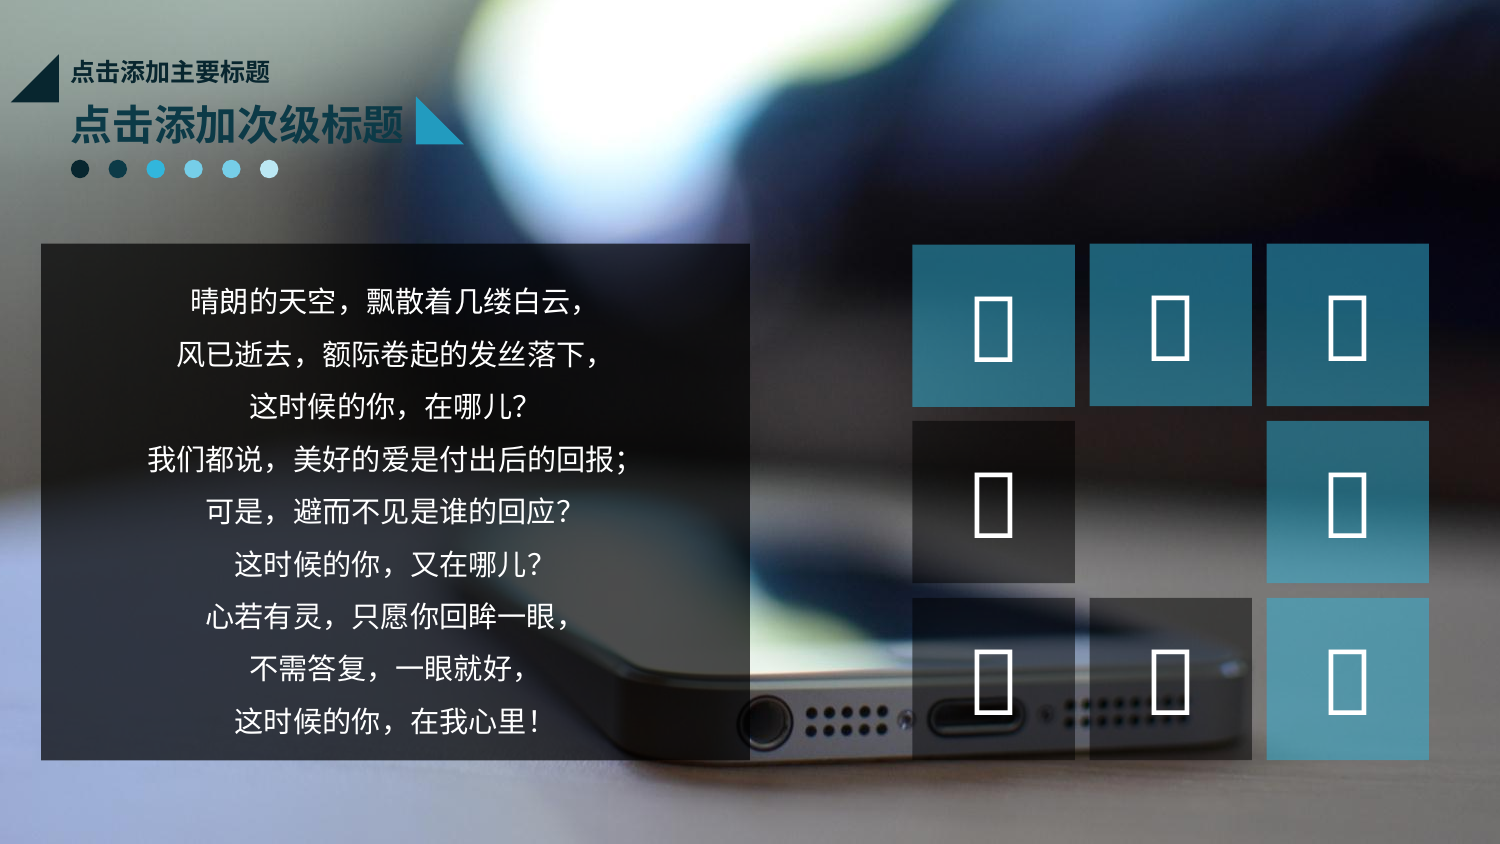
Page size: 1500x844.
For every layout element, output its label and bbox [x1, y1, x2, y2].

text_box [10, 48, 465, 179]
text_box [912, 243, 1430, 761]
picture [0, 0, 1500, 844]
